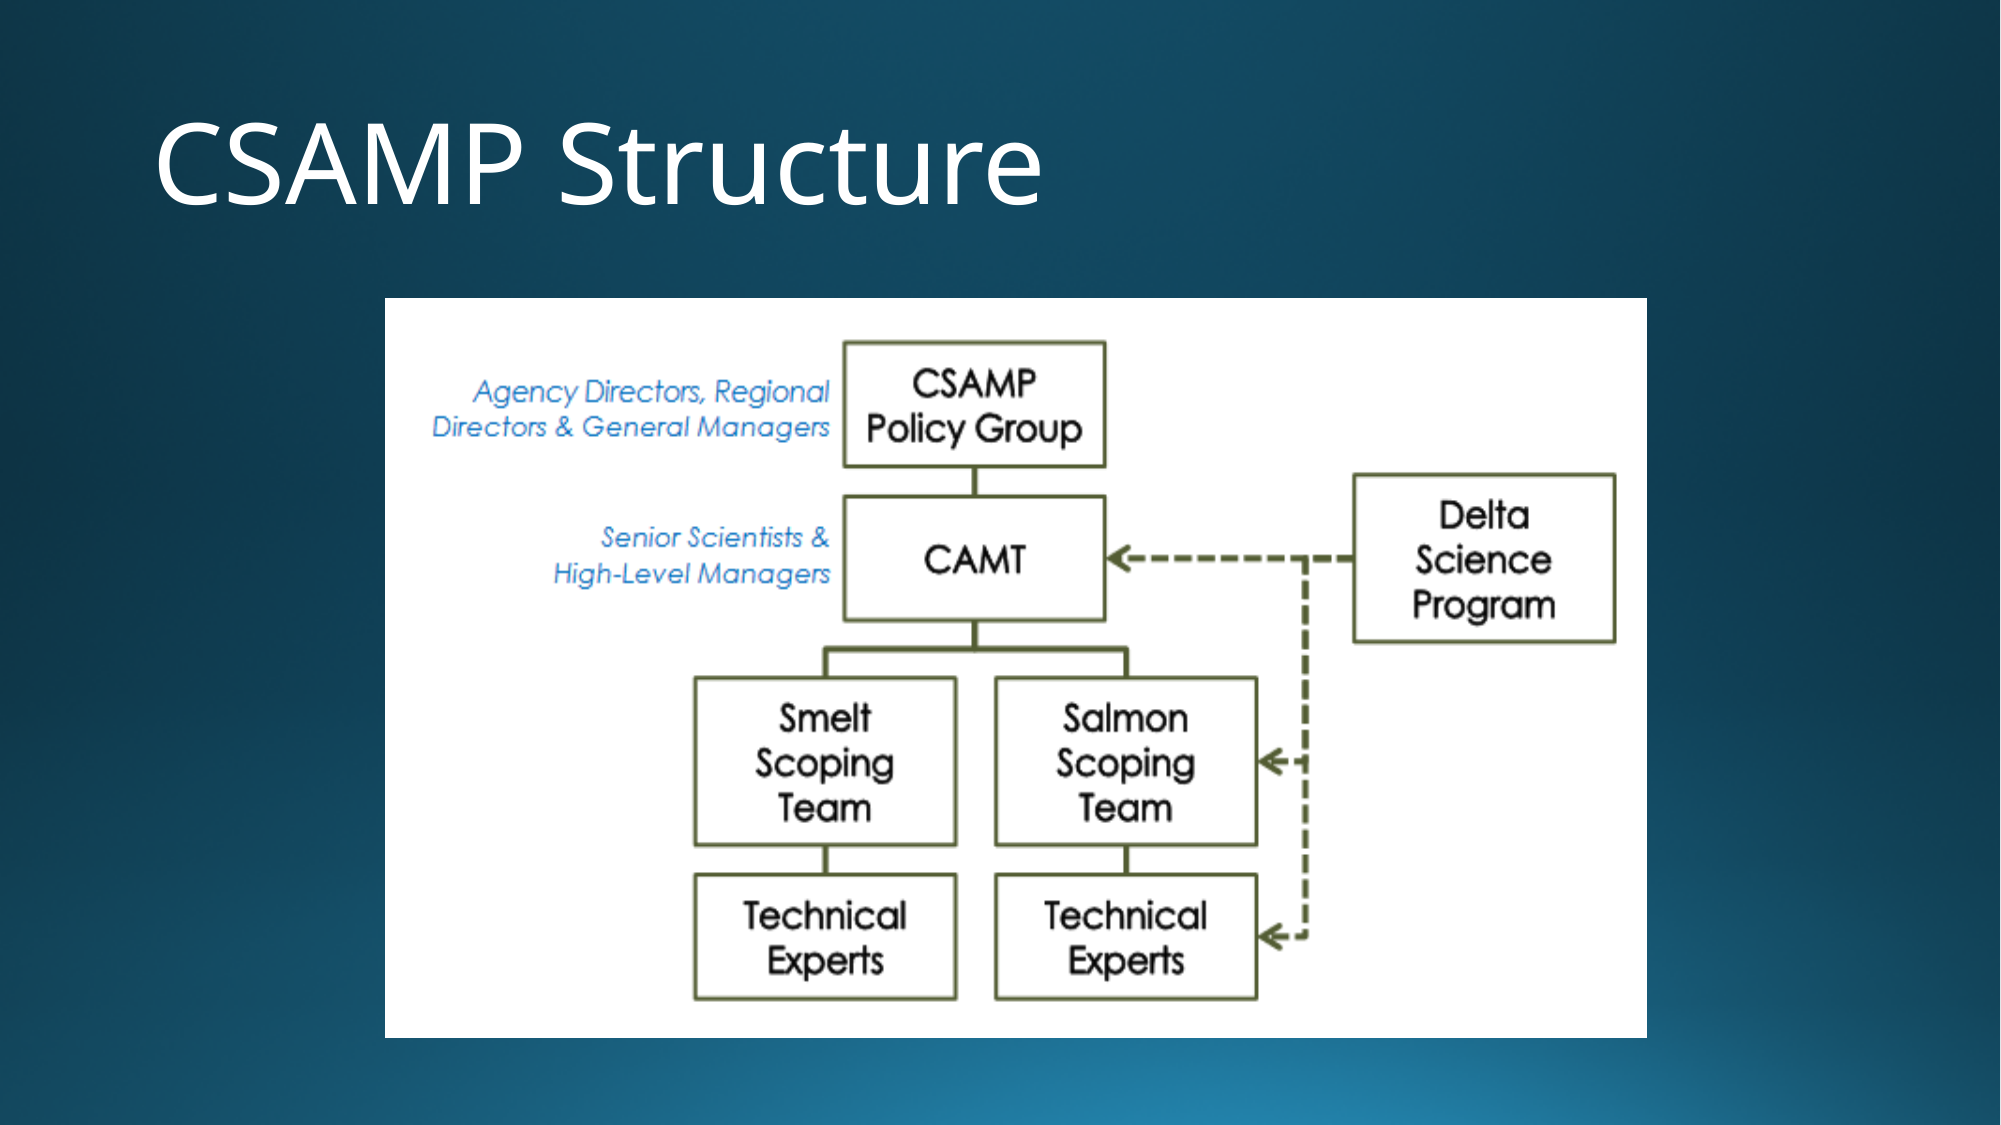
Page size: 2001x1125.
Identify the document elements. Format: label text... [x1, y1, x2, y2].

picture [0, 0, 2001, 1125]
title CSAMP Structure [137, 59, 1863, 278]
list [385, 298, 1647, 1038]
